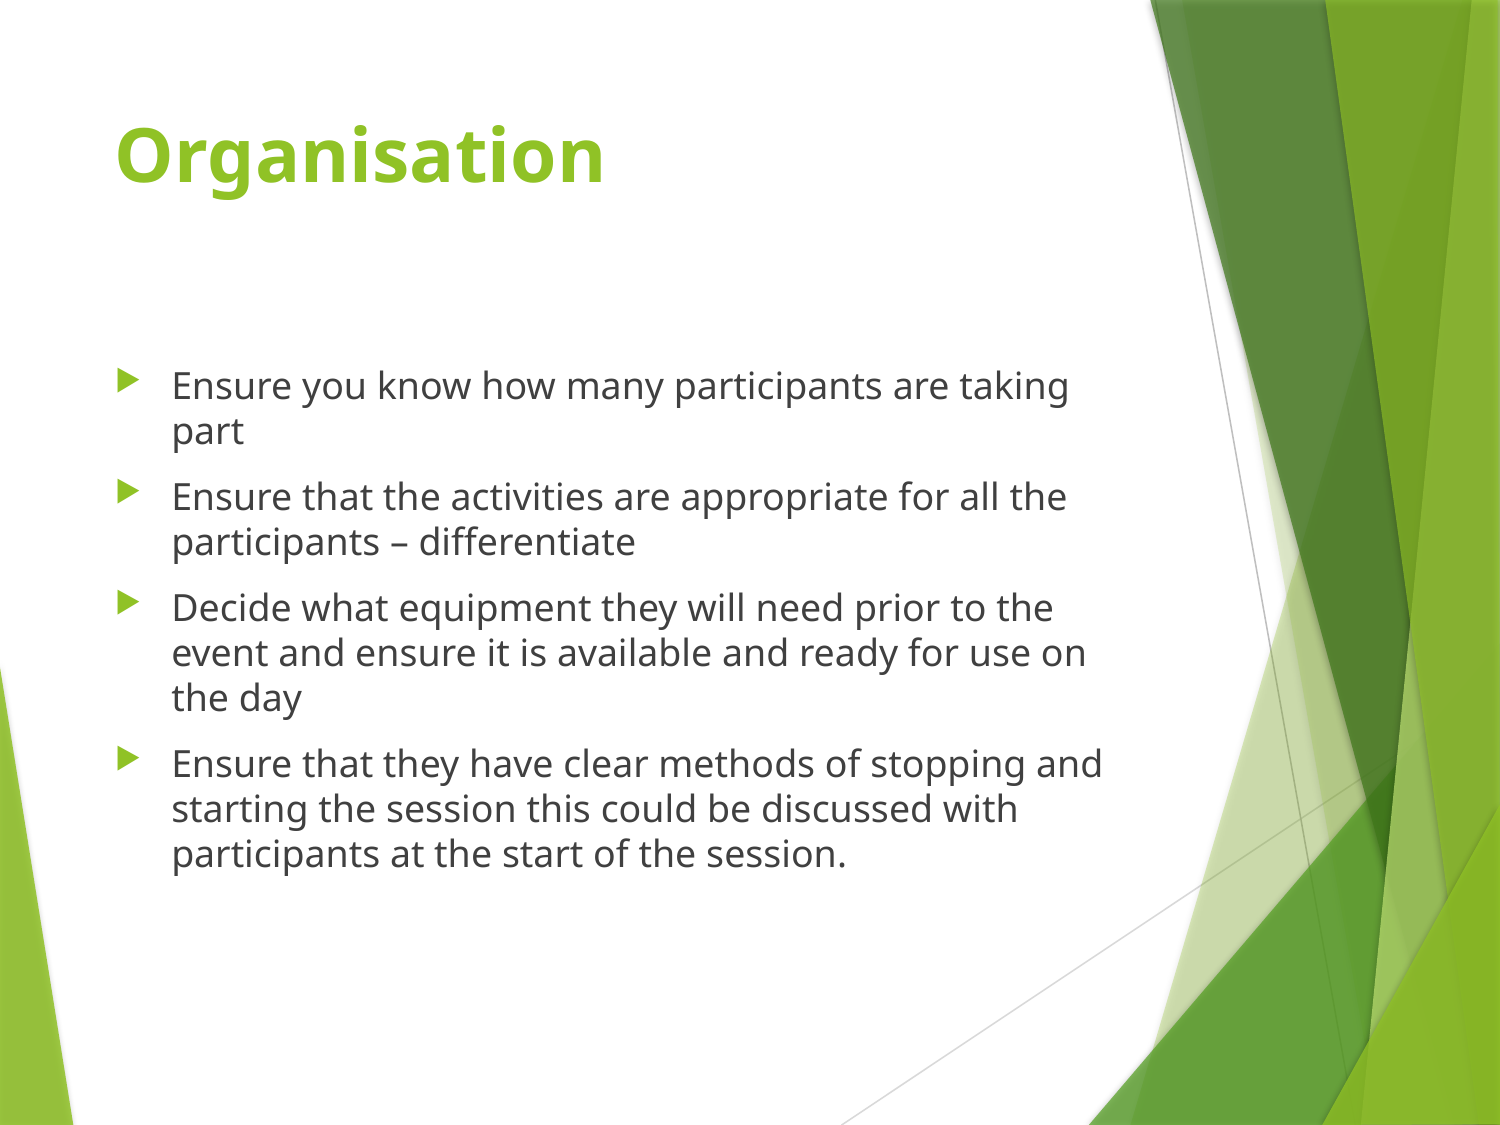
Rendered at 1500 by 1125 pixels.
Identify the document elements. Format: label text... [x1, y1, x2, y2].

title Organisation [99, 99, 1142, 317]
list Ensure you know how many participants are taking part Ensure that the activities are appropriate for all the participants – differentiate Decide what equipment they will need prior to the event and ensure it is available and ready for use on the day Ensure that they have clear methods of stopping and starting the session this could be discussed with participants at the start of the session. [99, 354, 1142, 992]
